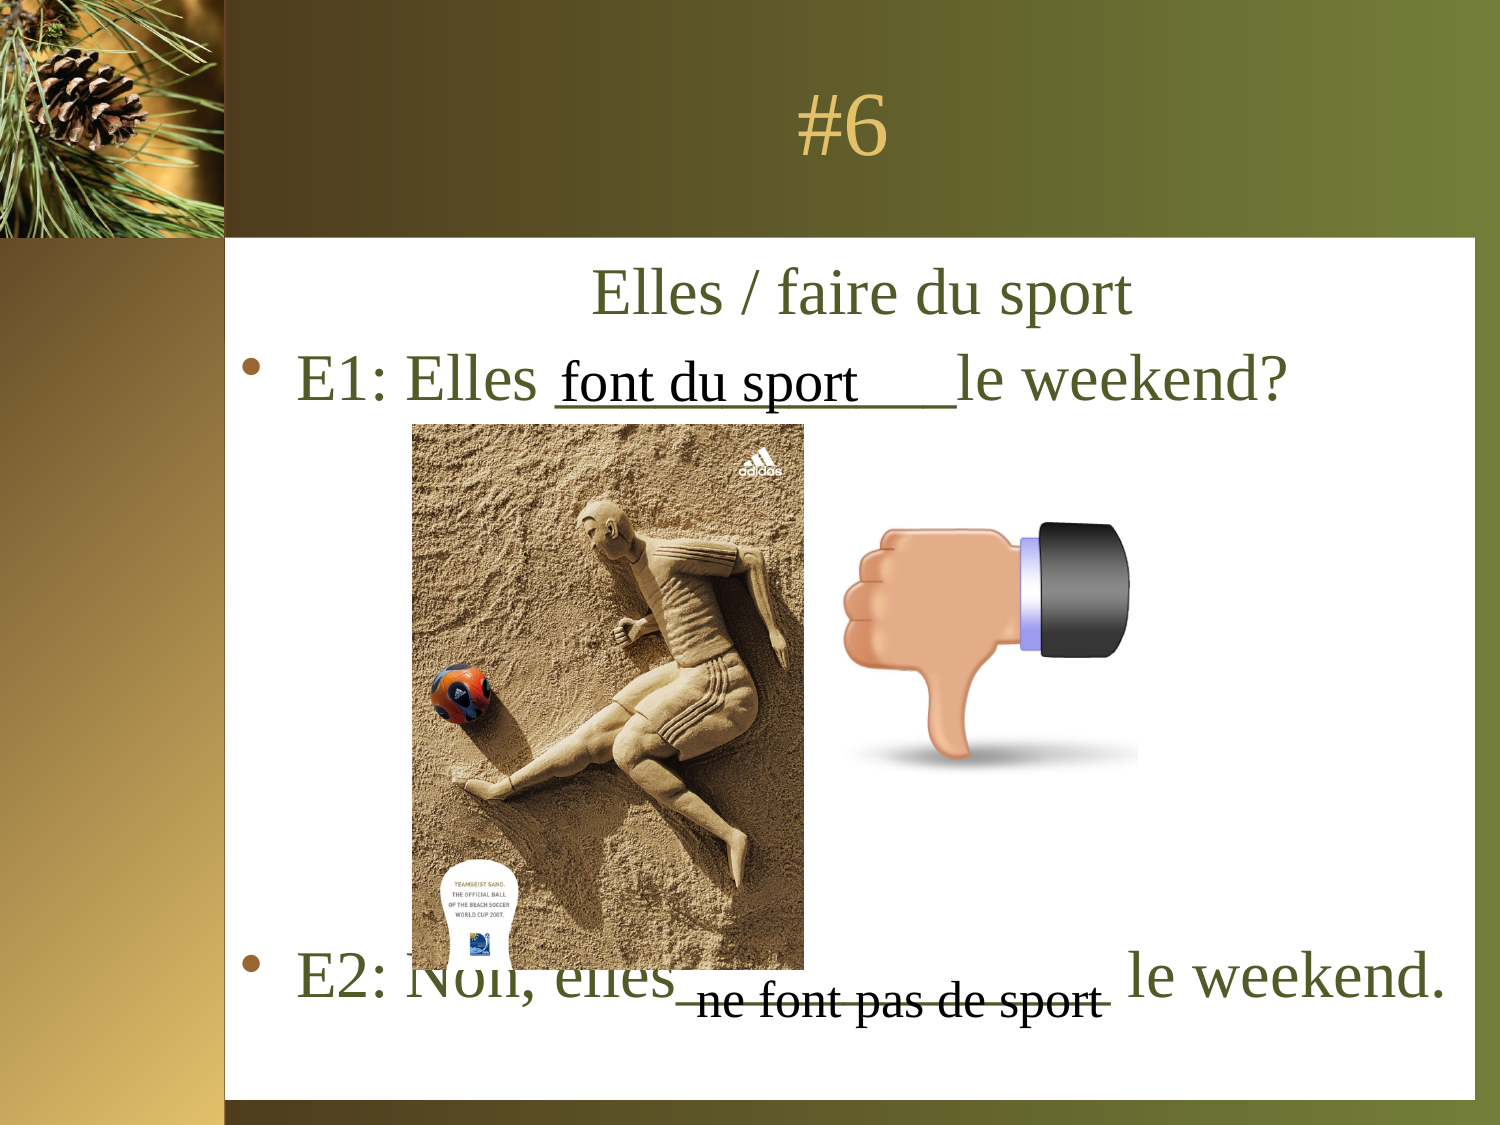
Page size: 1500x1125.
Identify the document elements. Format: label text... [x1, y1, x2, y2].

title #6 [249, 24, 1438, 213]
list Elles / faire du sport E1: Elles ____________le weekend? E2: Non, elles_____________ le weekend. [224, 249, 1500, 1063]
text_box ne font pas de sport [681, 958, 1432, 1036]
picture [0, 0, 224, 238]
picture [412, 424, 804, 971]
text_box font du sport [545, 336, 1146, 421]
picture [837, 474, 1138, 776]
